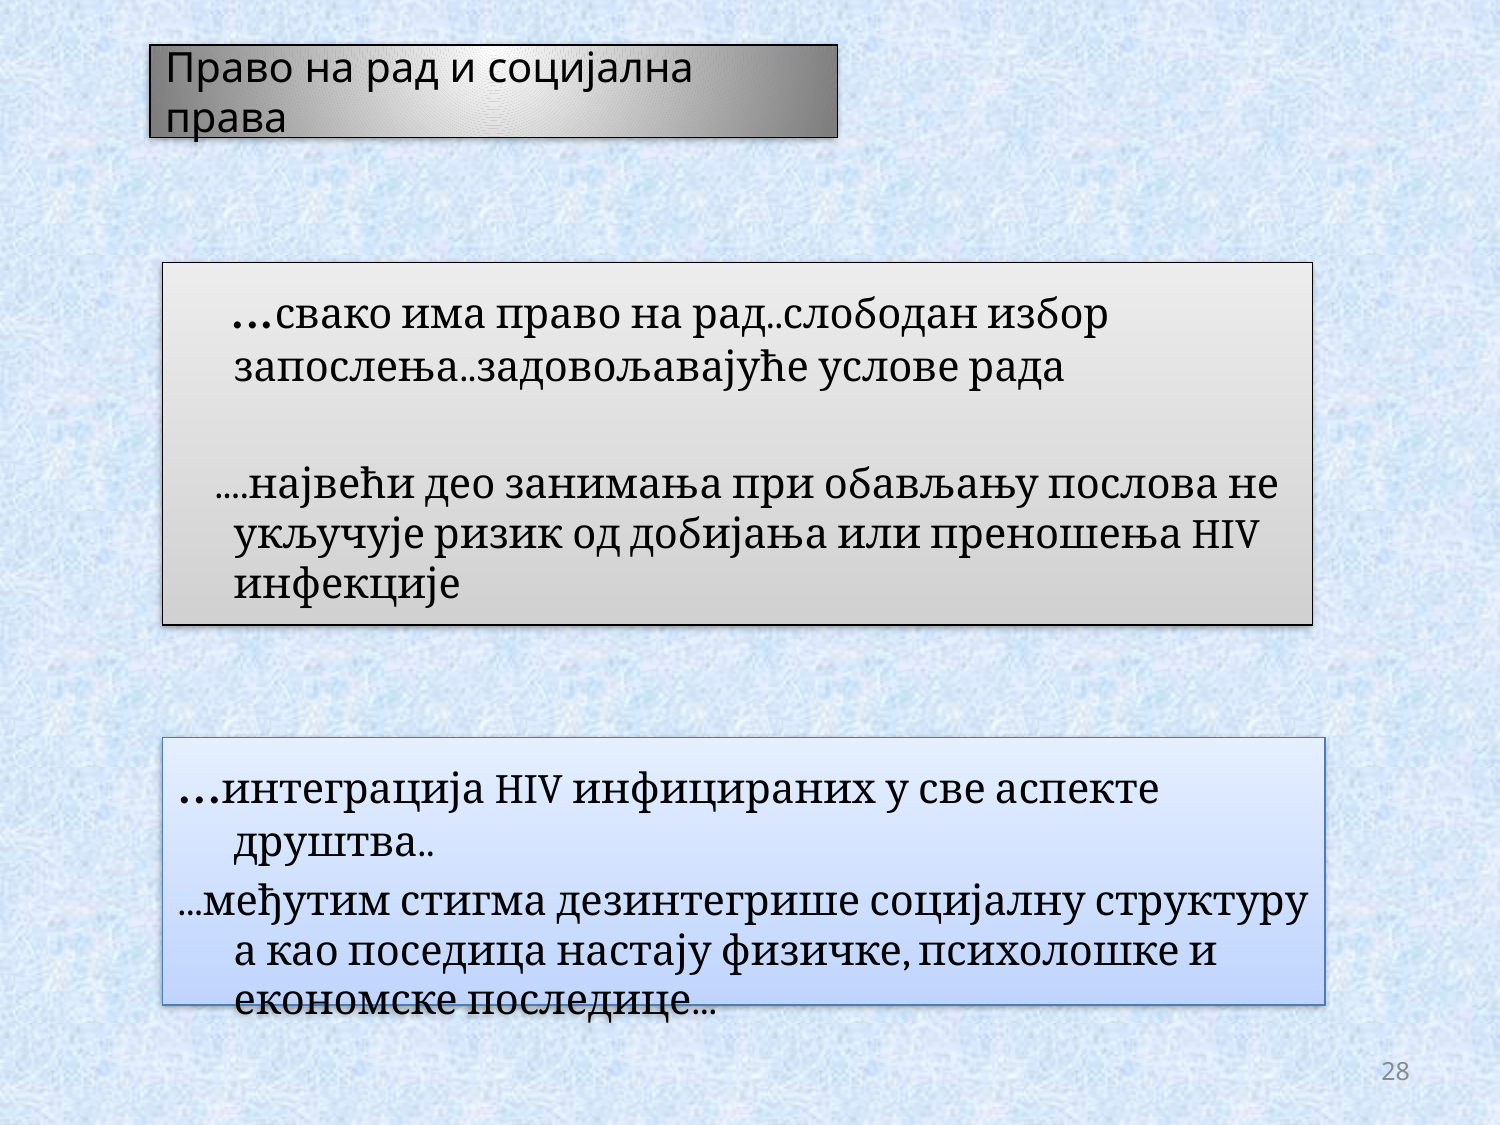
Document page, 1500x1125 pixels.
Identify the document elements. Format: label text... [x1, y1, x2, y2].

title Право на рад и социјална права [149, 44, 838, 138]
list ...свако има право на рад..слободан избор запослења..задовољавајуће услове рада ....највећи део занимања при обављању послова не укључује ризик од добијања или преношења HIV инфекције . [162, 262, 1313, 626]
list ...интеграција HIV инфицираних у све аспекте друштва.. ...међутим стигма дезинтегрише социјалну структуру а као поседица настају физичке, психолошке и економске последице... [162, 737, 1326, 1006]
picture [0, 0, 1500, 1125]
slide_number 28 [1074, 1042, 1425, 1103]
